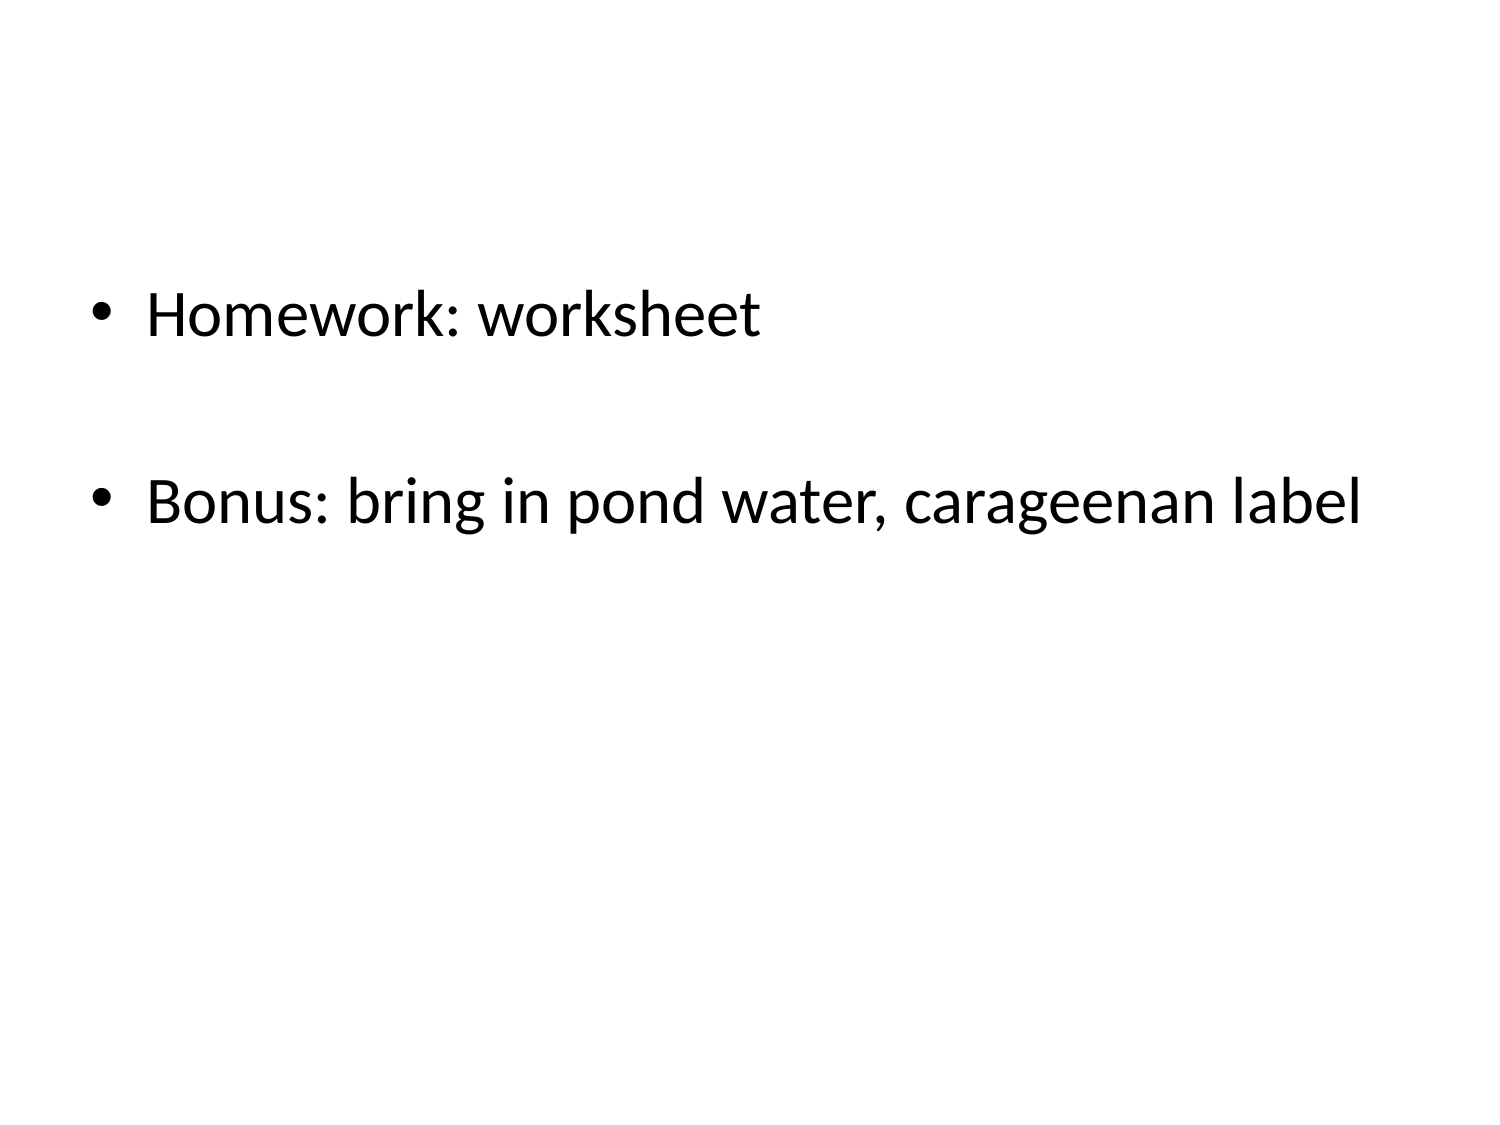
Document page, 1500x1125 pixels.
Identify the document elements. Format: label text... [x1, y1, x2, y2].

list Homework: worksheet Bonus: bring in pond water, carageenan label [75, 262, 1425, 1005]
